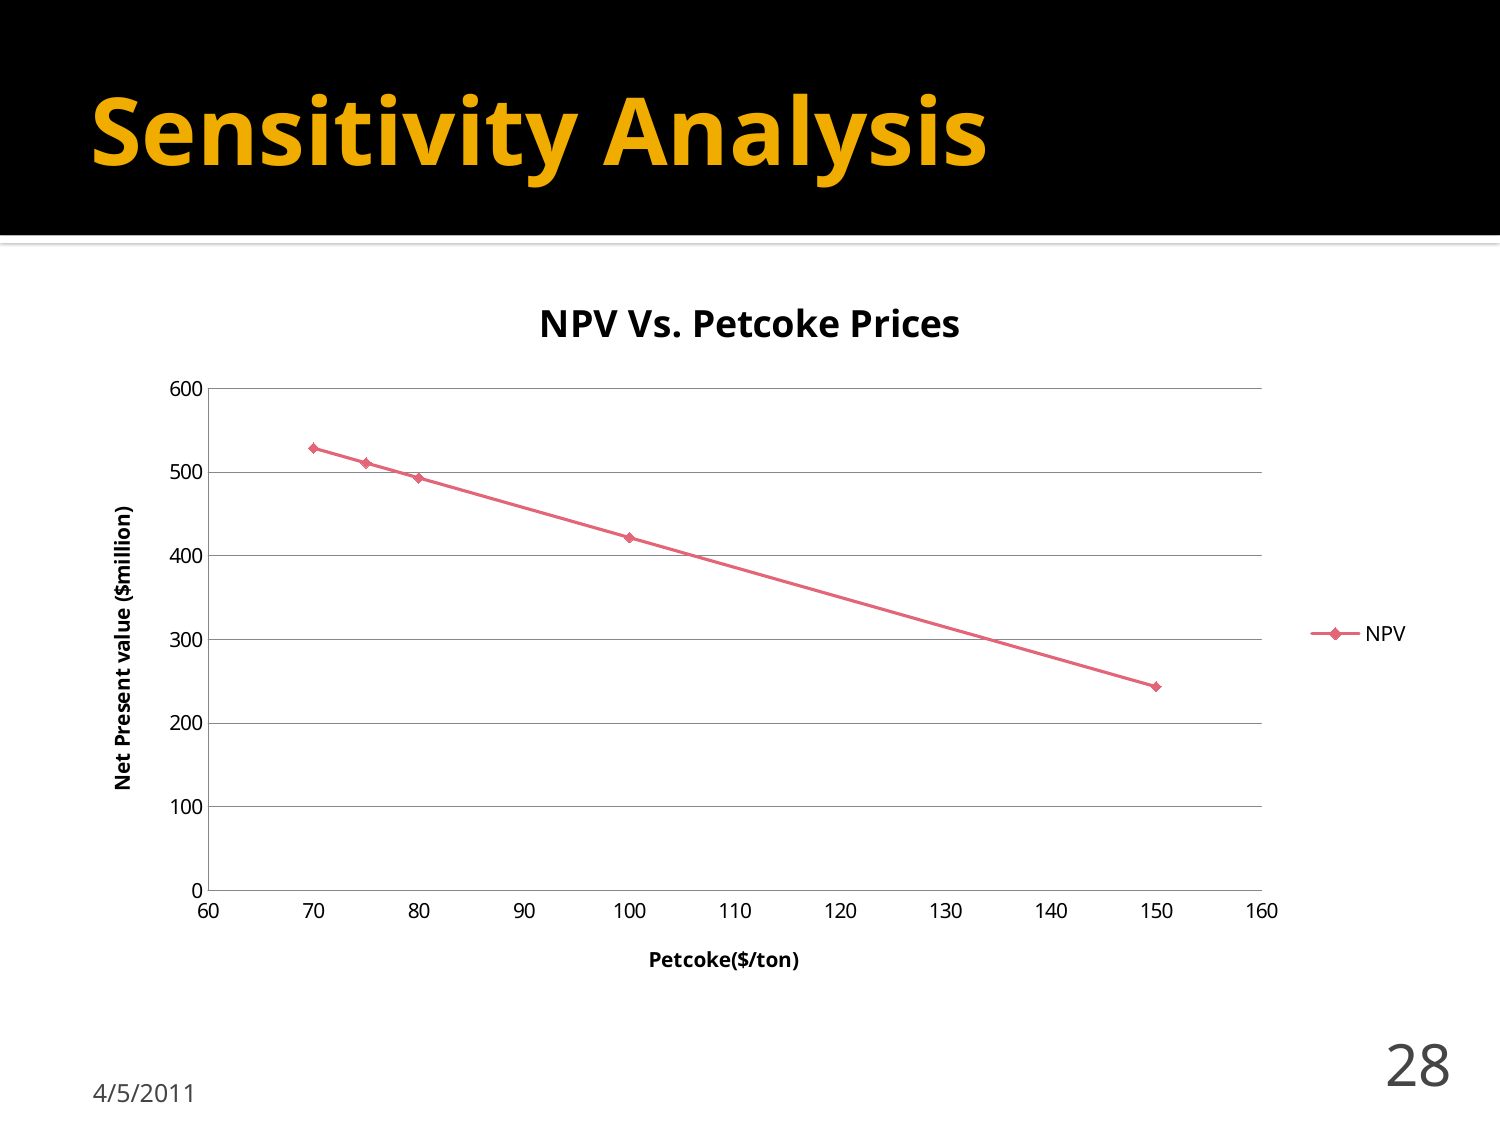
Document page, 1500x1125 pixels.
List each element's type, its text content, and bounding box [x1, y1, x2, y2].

slide_number 28 [1345, 1062, 1467, 1108]
chart [74, 262, 1425, 1005]
title Sensitivity Analysis [75, 25, 1425, 231]
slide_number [75, 1062, 425, 1108]
